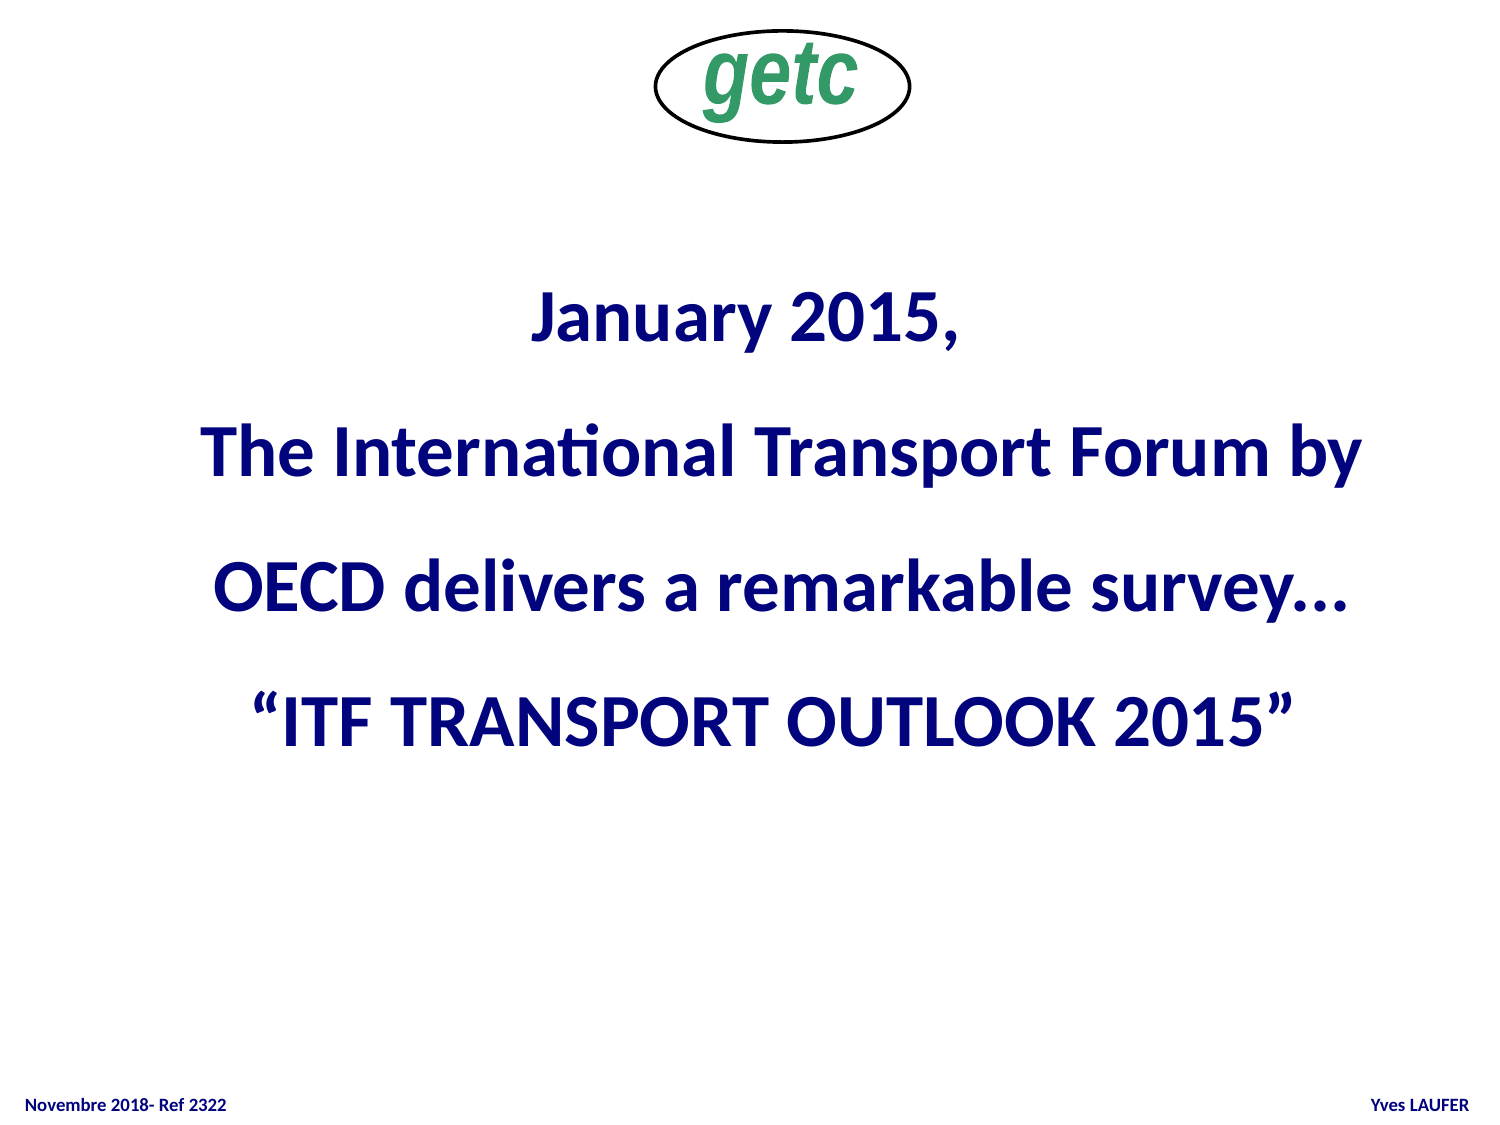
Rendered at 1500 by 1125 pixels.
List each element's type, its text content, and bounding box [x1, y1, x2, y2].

text_box [655, 30, 910, 143]
list January 2015, The International Transport Forum by OECD delivers a remarkable survey... “ITF TRANSPORT OUTLOOK 2015” [79, 258, 1430, 917]
footer Novembre 2018- Ref 2322 Yves LAUFER [5, 1082, 1500, 1125]
